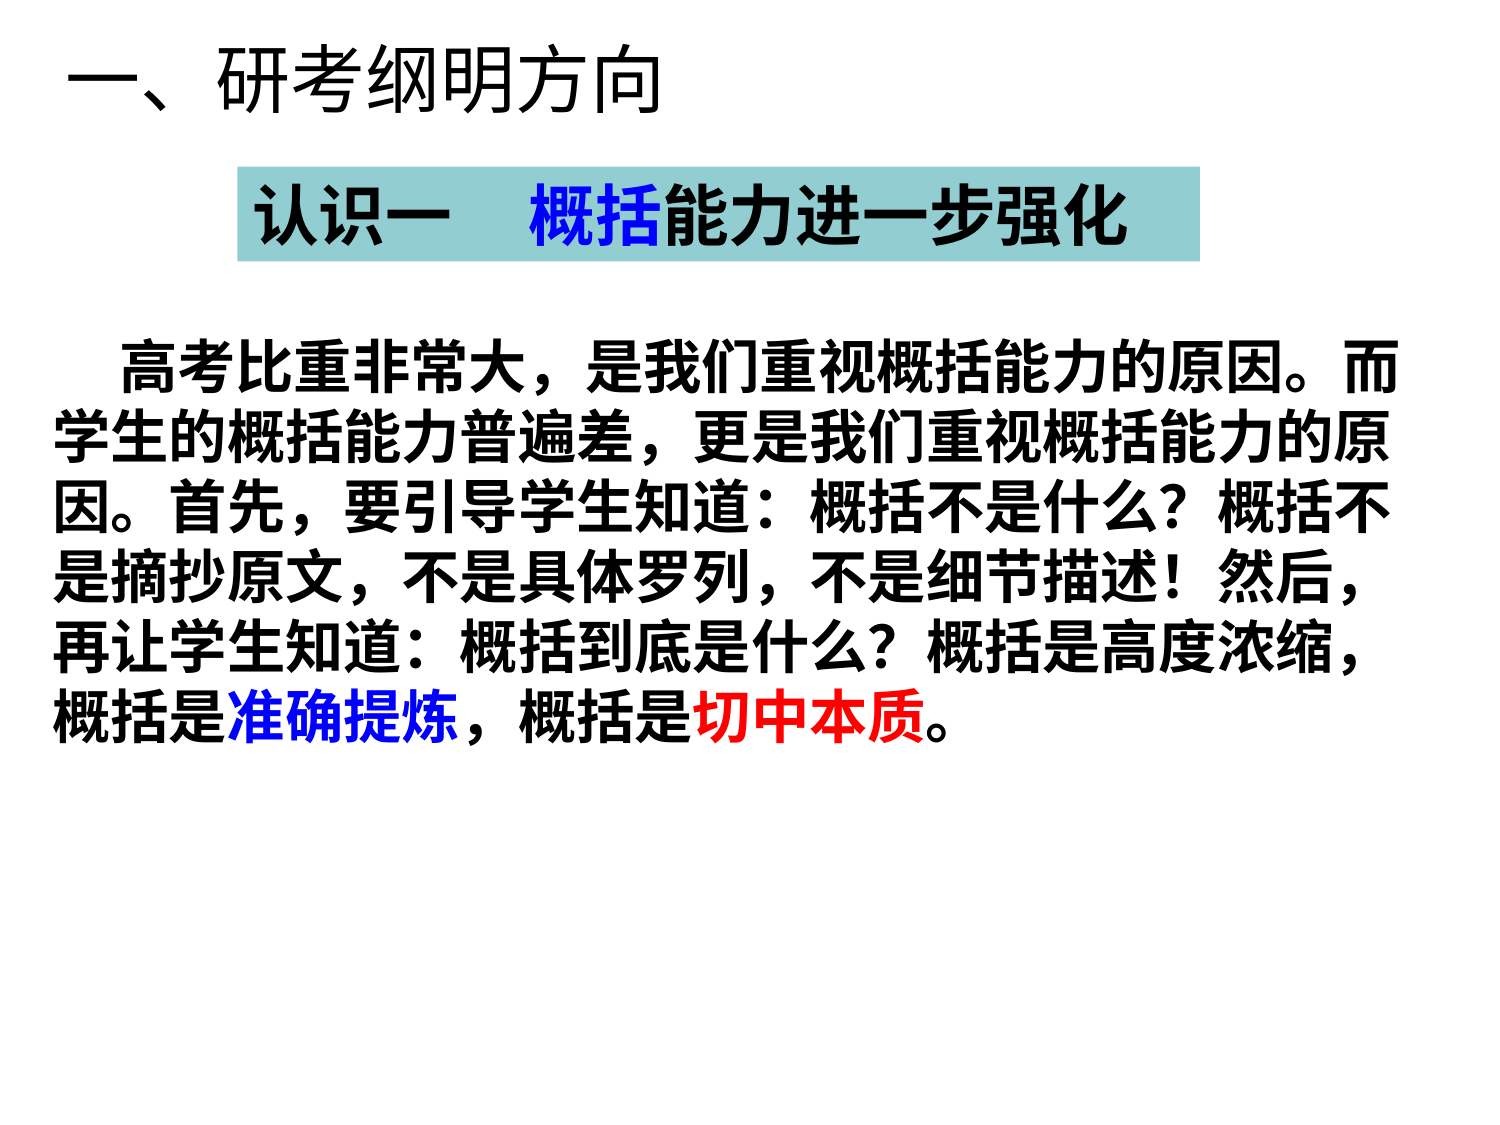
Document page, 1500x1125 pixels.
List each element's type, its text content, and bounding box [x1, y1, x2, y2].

text_box 认识一 概括能力进一步强化 [237, 166, 1200, 262]
text_box 高考比重非常大，是我们重视概括能力的原因。而学生的概括能力普遍差，更是我们重视概括能力的原因。首先，要引导学生知道：概括不是什么？概括不是摘抄原文，不是具体罗列，不是细节描述！然后，再让学生知道：概括到底是什么？概括是高度浓缩，概括是准确提炼，概括是切中本质。 [37, 323, 1463, 758]
text_box 一、研考纲明方向 [51, 24, 698, 130]
